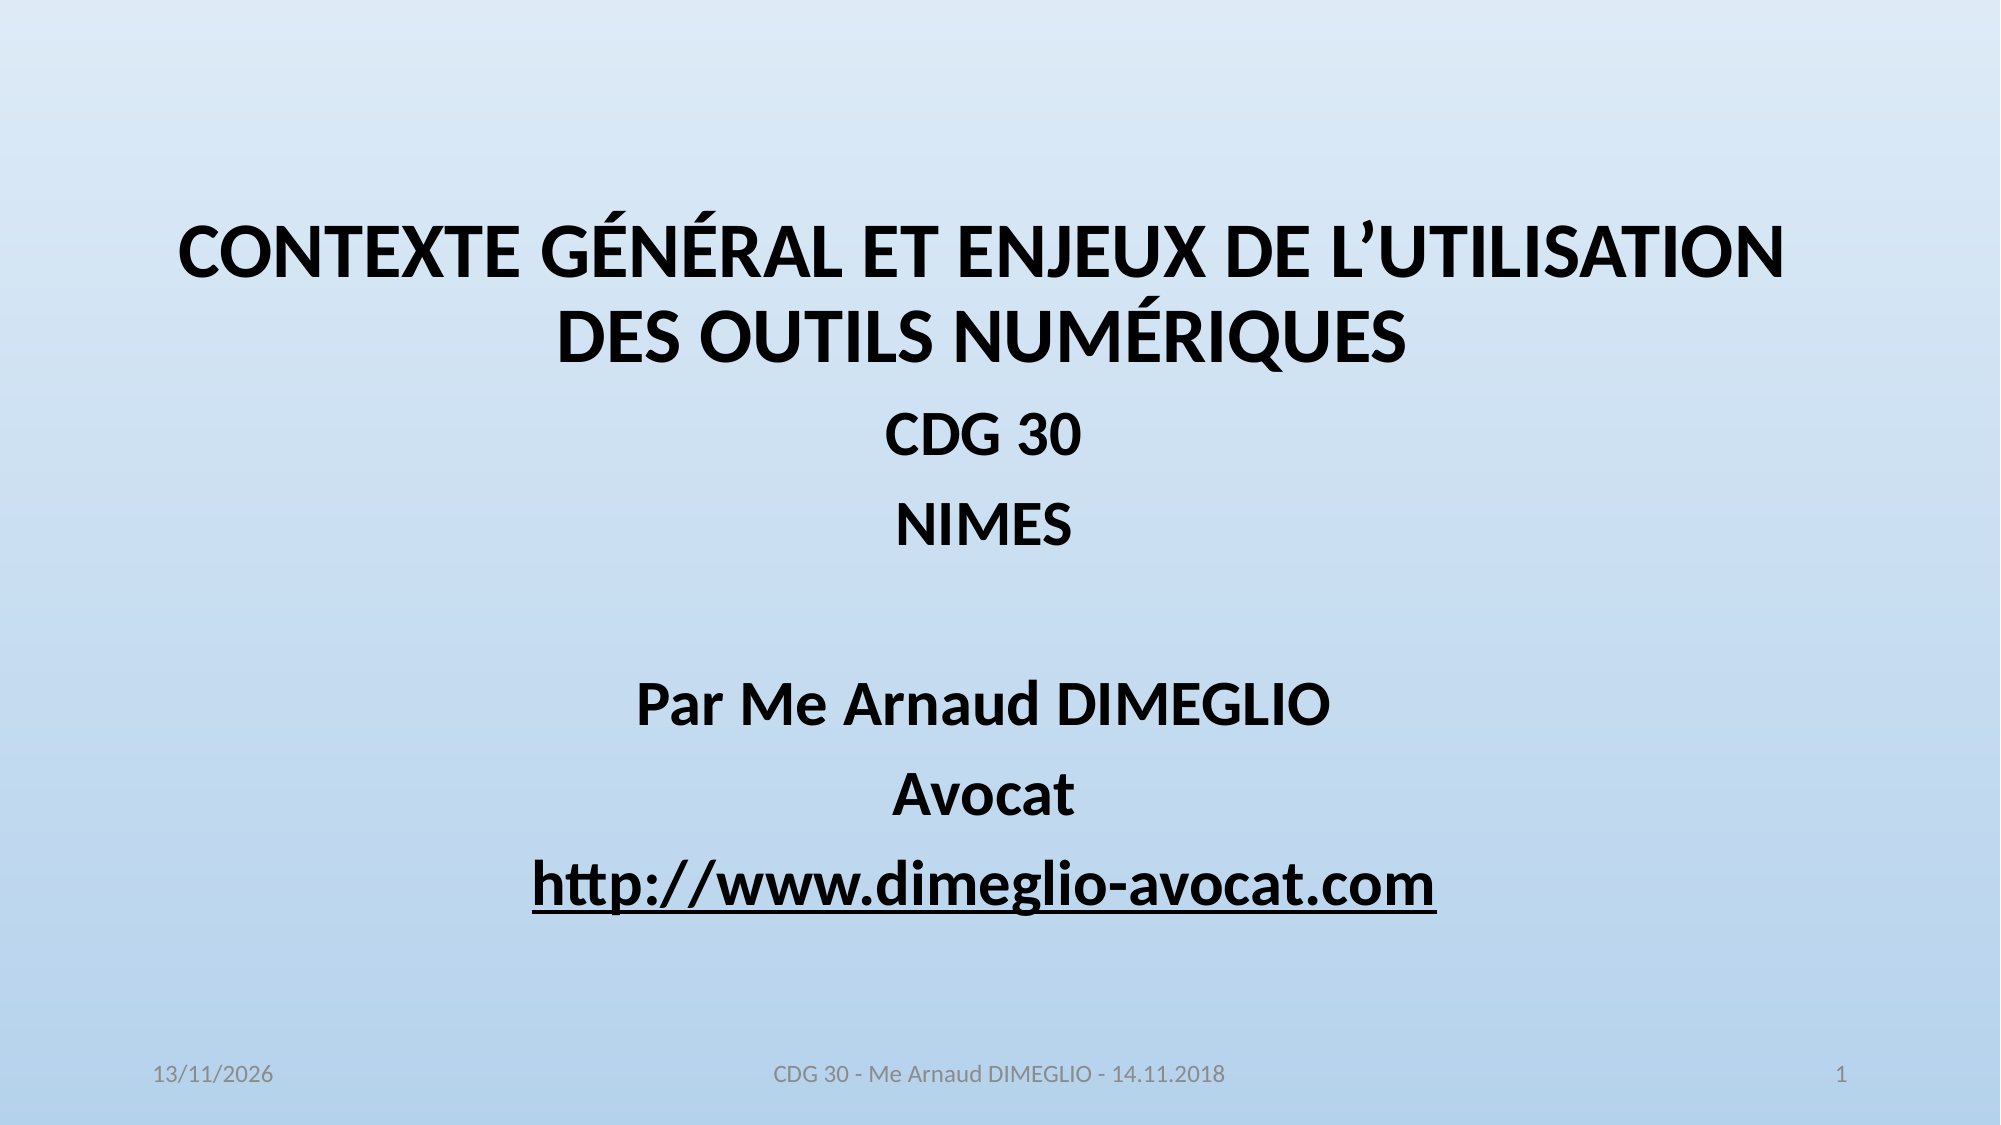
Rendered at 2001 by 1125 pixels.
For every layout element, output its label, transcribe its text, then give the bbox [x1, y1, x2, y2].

footer CDG 30 - Me Arnaud DIMEGLIO - 14.11.2018 [662, 1042, 1338, 1103]
slide_number 1 [1412, 1042, 1863, 1103]
list CONTEXTE GÉNÉRAL ET ENJEUX DE L’UTILISATION DES OUTILS NUMÉRIQUES CDG 30 NIMES Par Me Arnaud DIMEGLIO Avocat http://www.dimeglio-avocat.com [129, 94, 1854, 930]
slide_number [137, 1042, 588, 1103]
